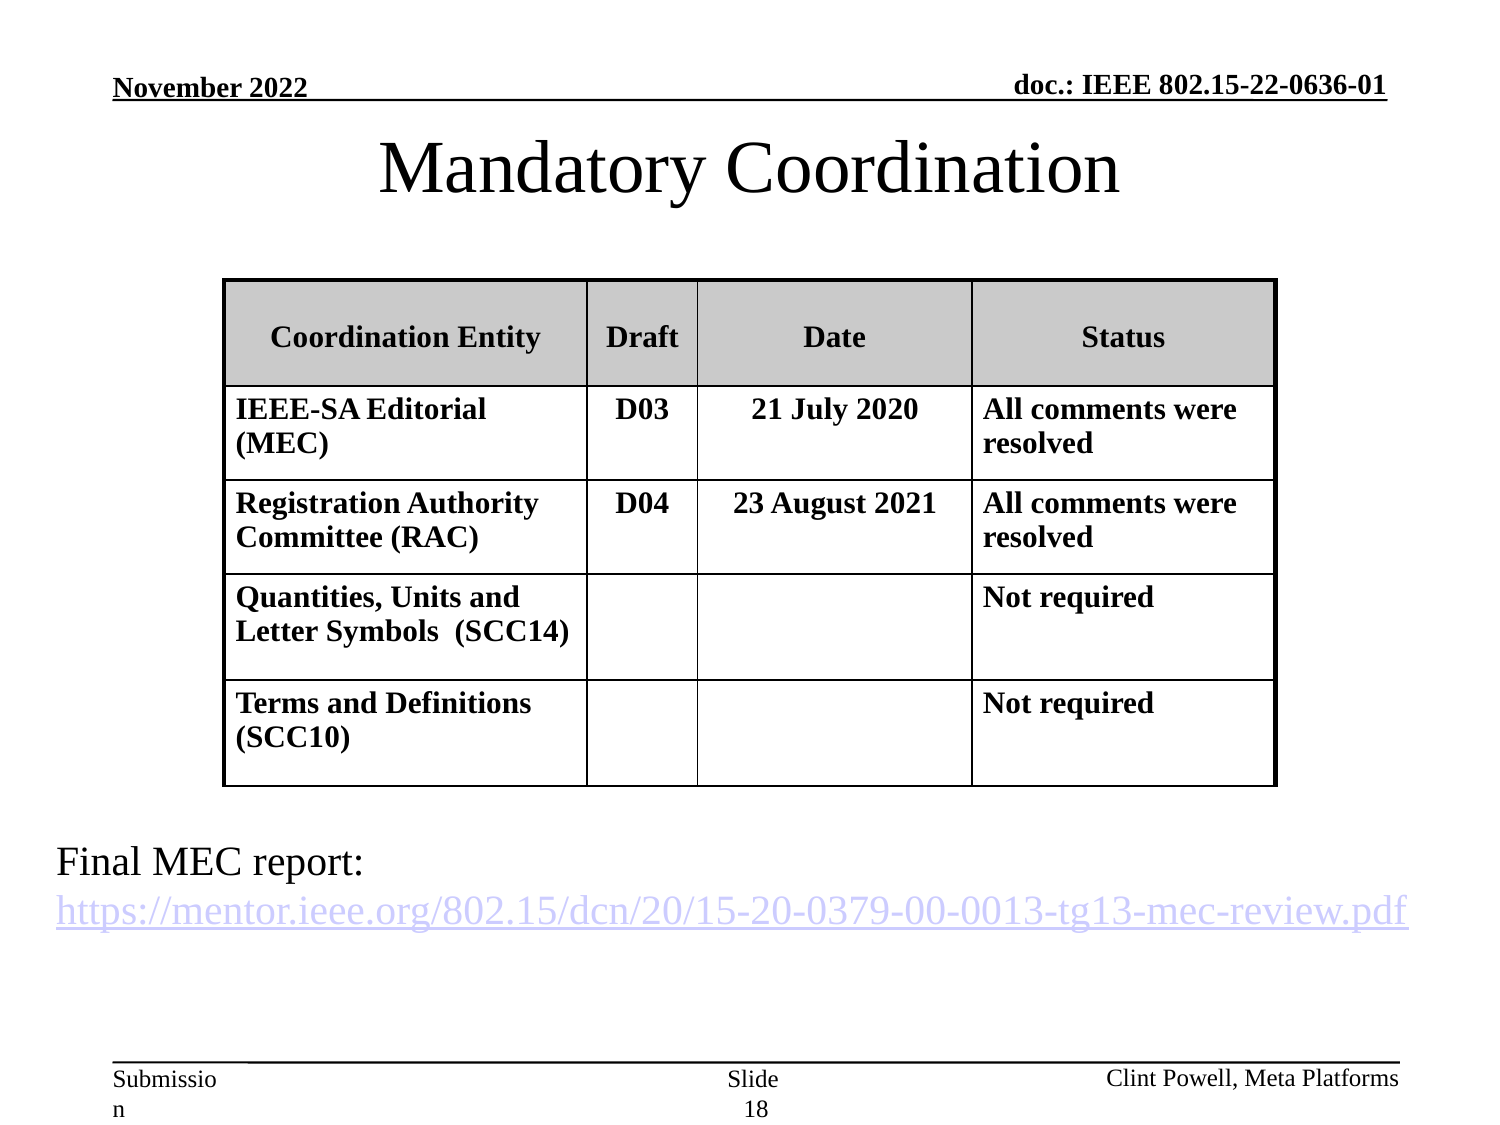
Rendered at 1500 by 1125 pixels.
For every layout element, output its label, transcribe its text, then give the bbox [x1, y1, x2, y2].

table_cell D04 [588, 481, 697, 573]
table_header Coordination Entity [226, 282, 586, 385]
text_box Final MEC report: https://mentor.ieee.org/802.15/dcn/20/15-20-0379-00-0013-tg13-mec-review.pdf [41, 825, 1500, 941]
table_cell IEEE-SA Editorial (MEC) [226, 387, 586, 479]
text_box Mandatory Coordination [74, 75, 1425, 250]
table_cell [698, 681, 971, 785]
table_cell 23 August 2021 [698, 481, 971, 573]
table_cell D03 [588, 387, 697, 479]
table_cell All comments were resolved [973, 481, 1273, 573]
table_header Date [698, 282, 971, 385]
table_cell [698, 575, 971, 679]
table_cell All comments were resolved [973, 387, 1273, 479]
table_cell Not required [973, 681, 1273, 785]
table_cell 21 July 2020 [698, 387, 971, 479]
table_header Draft [588, 282, 697, 385]
table_cell Not required [973, 575, 1273, 679]
table_header Status [973, 282, 1273, 385]
table_cell Quantities, Units and Letter Symbols (SCC14) [226, 575, 586, 679]
table_cell Terms and Definitions (SCC10) [226, 681, 586, 785]
table_cell Registration Authority Committee (RAC) [226, 481, 586, 573]
slide_number Slide 18 [720, 1062, 792, 1093]
table_cell [588, 575, 697, 679]
table_cell [588, 681, 697, 785]
